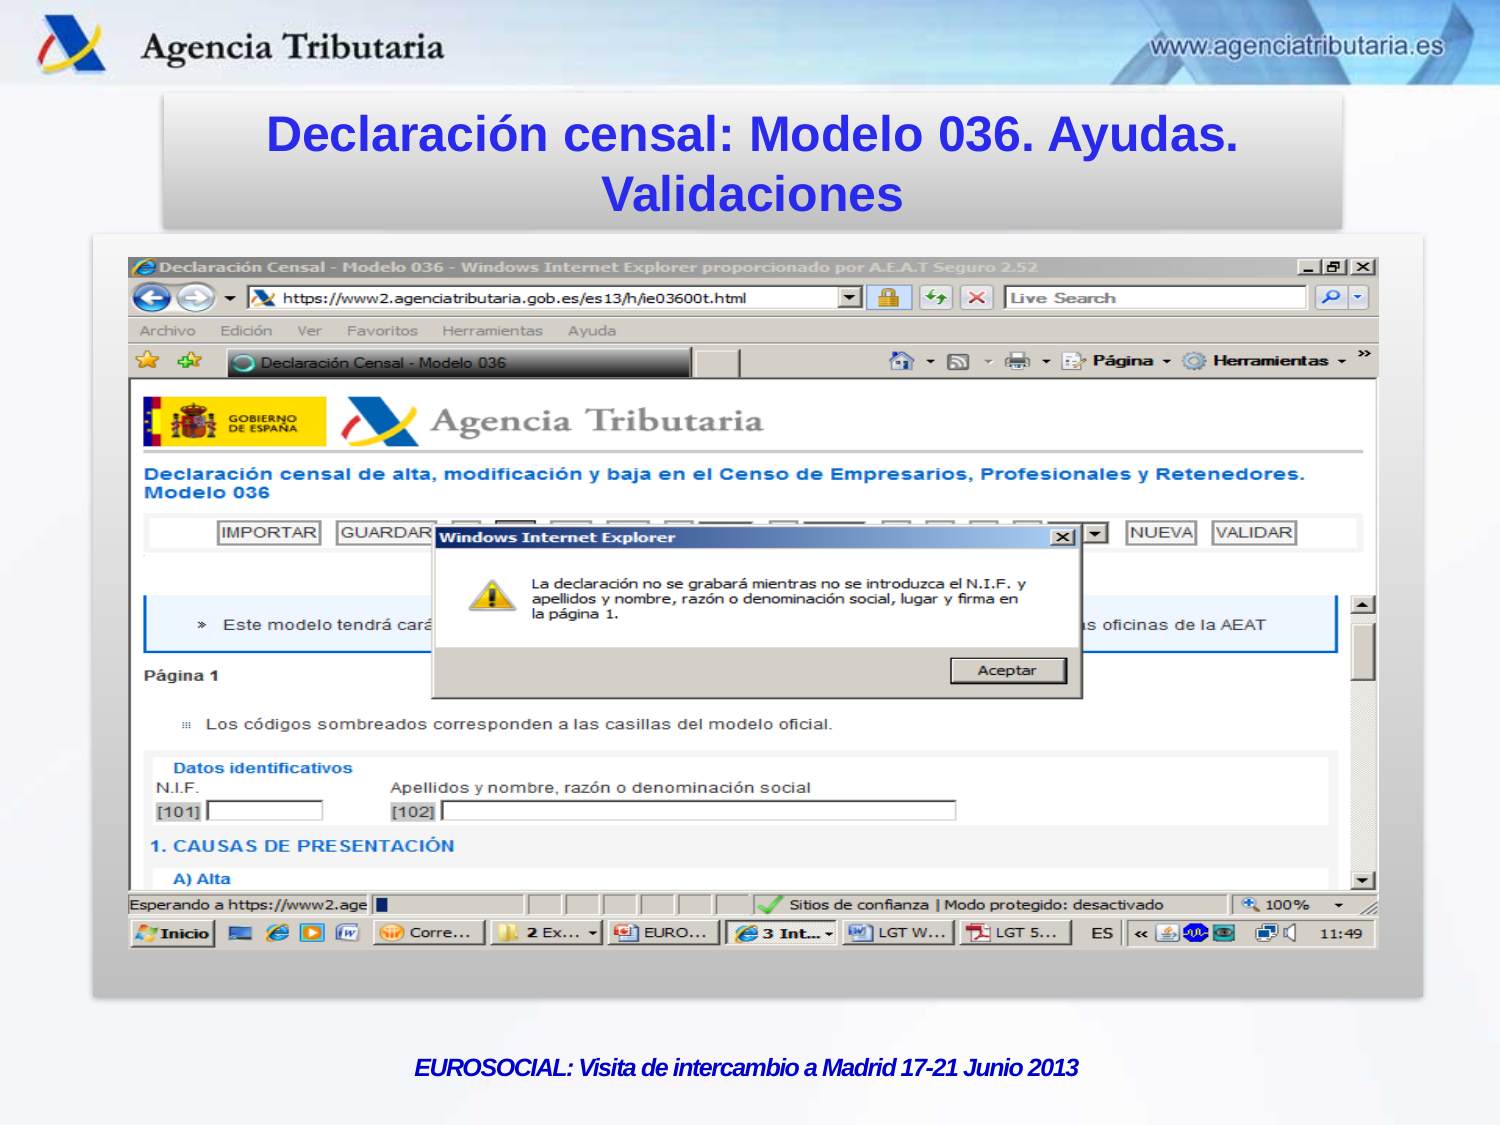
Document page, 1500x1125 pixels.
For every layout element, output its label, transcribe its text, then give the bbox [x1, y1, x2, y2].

text_box [93, 234, 1424, 997]
picture [0, 0, 1500, 1125]
text_box EUROSOCIAL: Visita de intercambio a Madrid 17-21 Junio 2013 [46, 1044, 1454, 1090]
text_box Declaración censal: Modelo 036. Ayudas. Validaciones [163, 93, 1343, 229]
